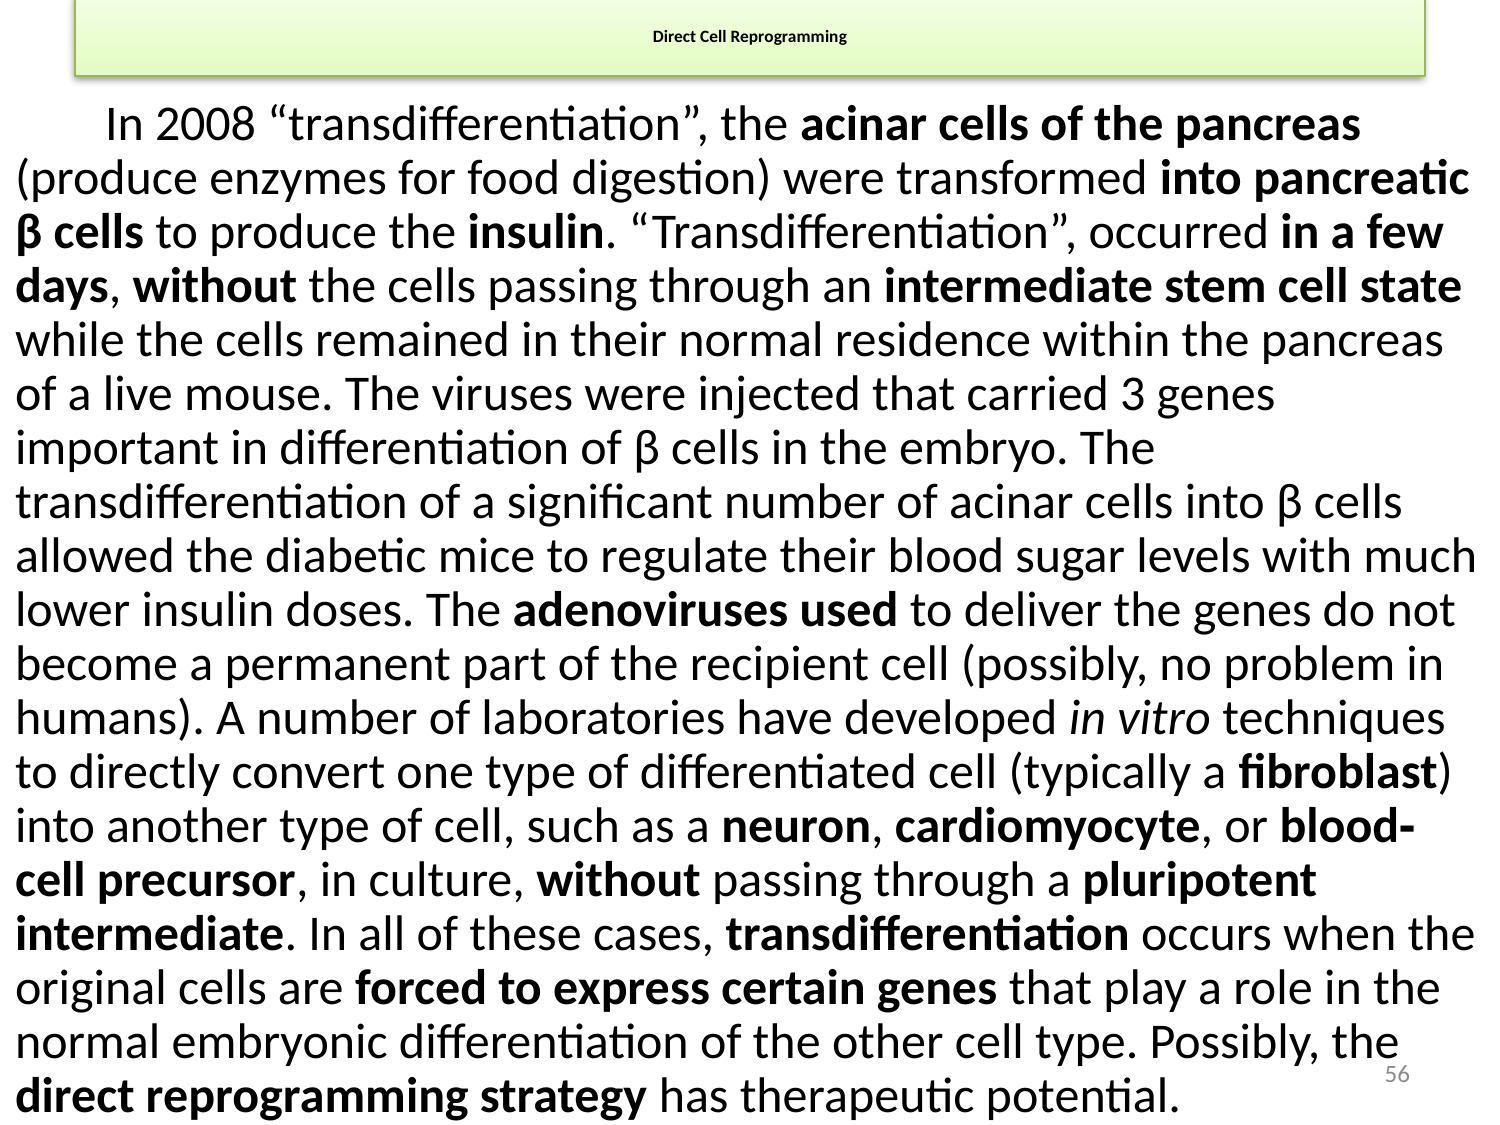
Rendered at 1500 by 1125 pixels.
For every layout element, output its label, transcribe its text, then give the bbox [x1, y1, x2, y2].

list In 2008 “transdifferentiation”, the acinar cells of the pancreas (produce enzymes for food digestion) were transformed into pancreatic β cells to produce the insulin. “Transdifferentiation”, occurred in a few days, without the cells passing through an intermediate stem cell state while the cells remained in their normal residence within the pancreas of a live mouse. The viruses were injected that carried 3 genes important in differentiation of β cells in the embryo. The transdifferentiation of a significant number of acinar cells into β cells allowed the diabetic mice to regulate their blood sugar levels with much lower insulin doses. The adenoviruses used to deliver the genes do not become a permanent part of the recipient cell (possibly, no problem in humans). A number of laboratories have developed in vitro techniques to directly convert one type of differentiated cell (typically a fibroblast) into another type of cell, such as a neuron, cardiomyocyte, or blood‐ cell precursor, in culture, without passing through a pluripotent intermediate. In all of these cases, transdifferentiation occurs when the original cells are forced to express certain genes that play a role in the normal embryonic differentiation of the other cell type. Possibly, the direct reprogramming strategy has therapeutic potential. [0, 90, 1500, 1125]
slide_number 56 [1074, 1042, 1425, 1103]
title Direct Cell Reprogramming [74, 0, 1426, 77]
